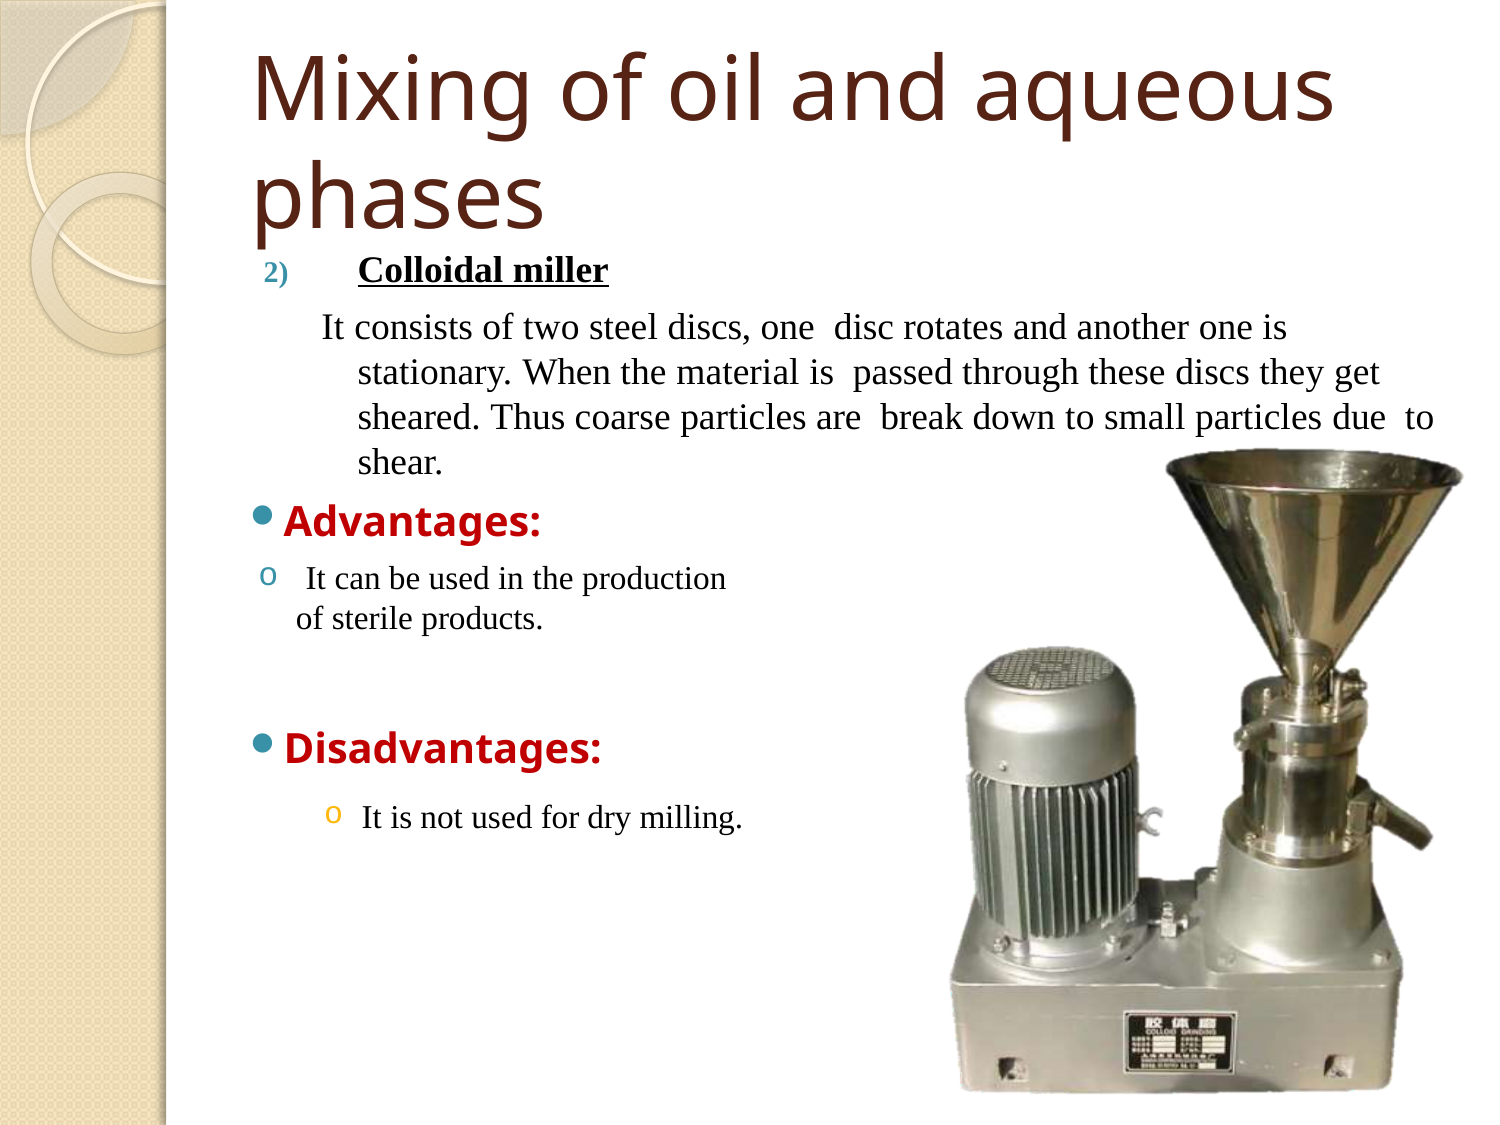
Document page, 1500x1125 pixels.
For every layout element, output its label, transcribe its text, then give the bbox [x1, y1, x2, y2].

text_box [924, 425, 1475, 1125]
list Colloidal miller It consists of two steel discs, one disc rotates and another one is stationary. When the material is passed through these discs they get sheared. Thus coarse particles are break down to small particles due to shear. Advantages: It can be used in the production of sterile products. Disadvantages: It is not used for dry milling. [235, 237, 1466, 1025]
title Mixing of oil and aqueous phases [235, 45, 1466, 233]
